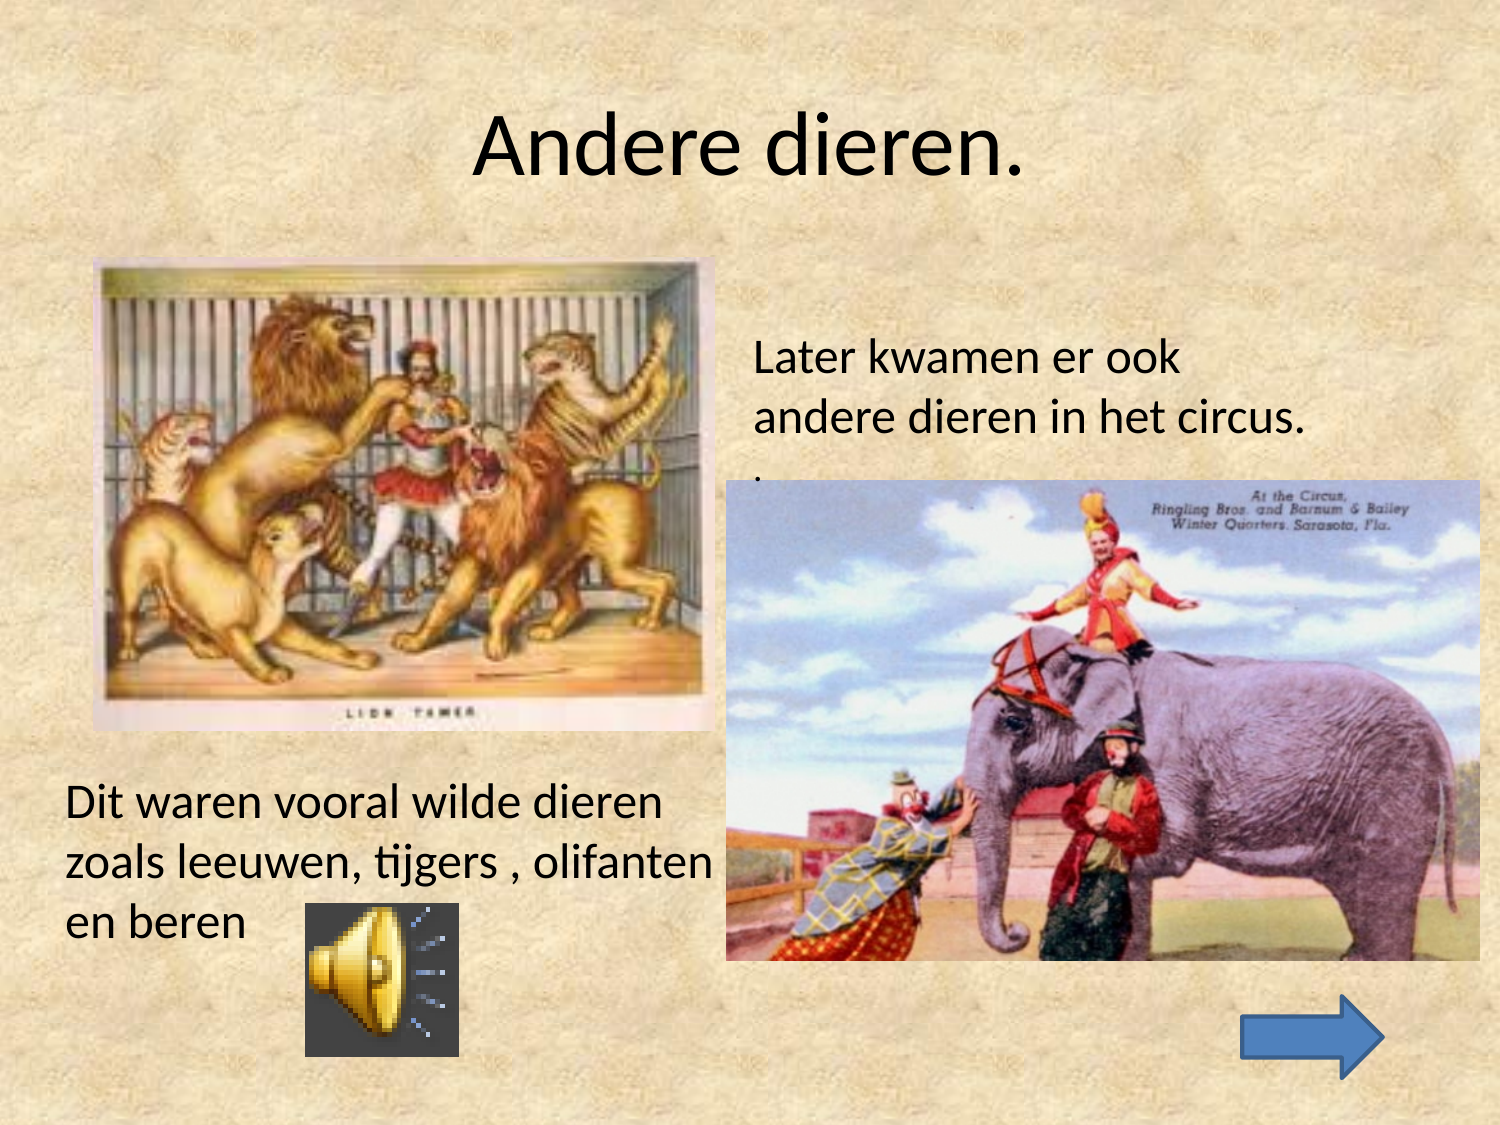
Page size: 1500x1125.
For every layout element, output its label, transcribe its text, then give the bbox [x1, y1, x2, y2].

text_box Later kwamen er ook andere dieren in het circus. . [738, 316, 1348, 478]
text_box [1240, 994, 1385, 1081]
picture [0, 0, 1500, 1125]
text_box Dit waren vooral wilde dieren zoals leeuwen, tijgers , olifanten en beren [50, 761, 721, 957]
title Andere dieren. [75, 45, 1425, 233]
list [93, 257, 716, 732]
